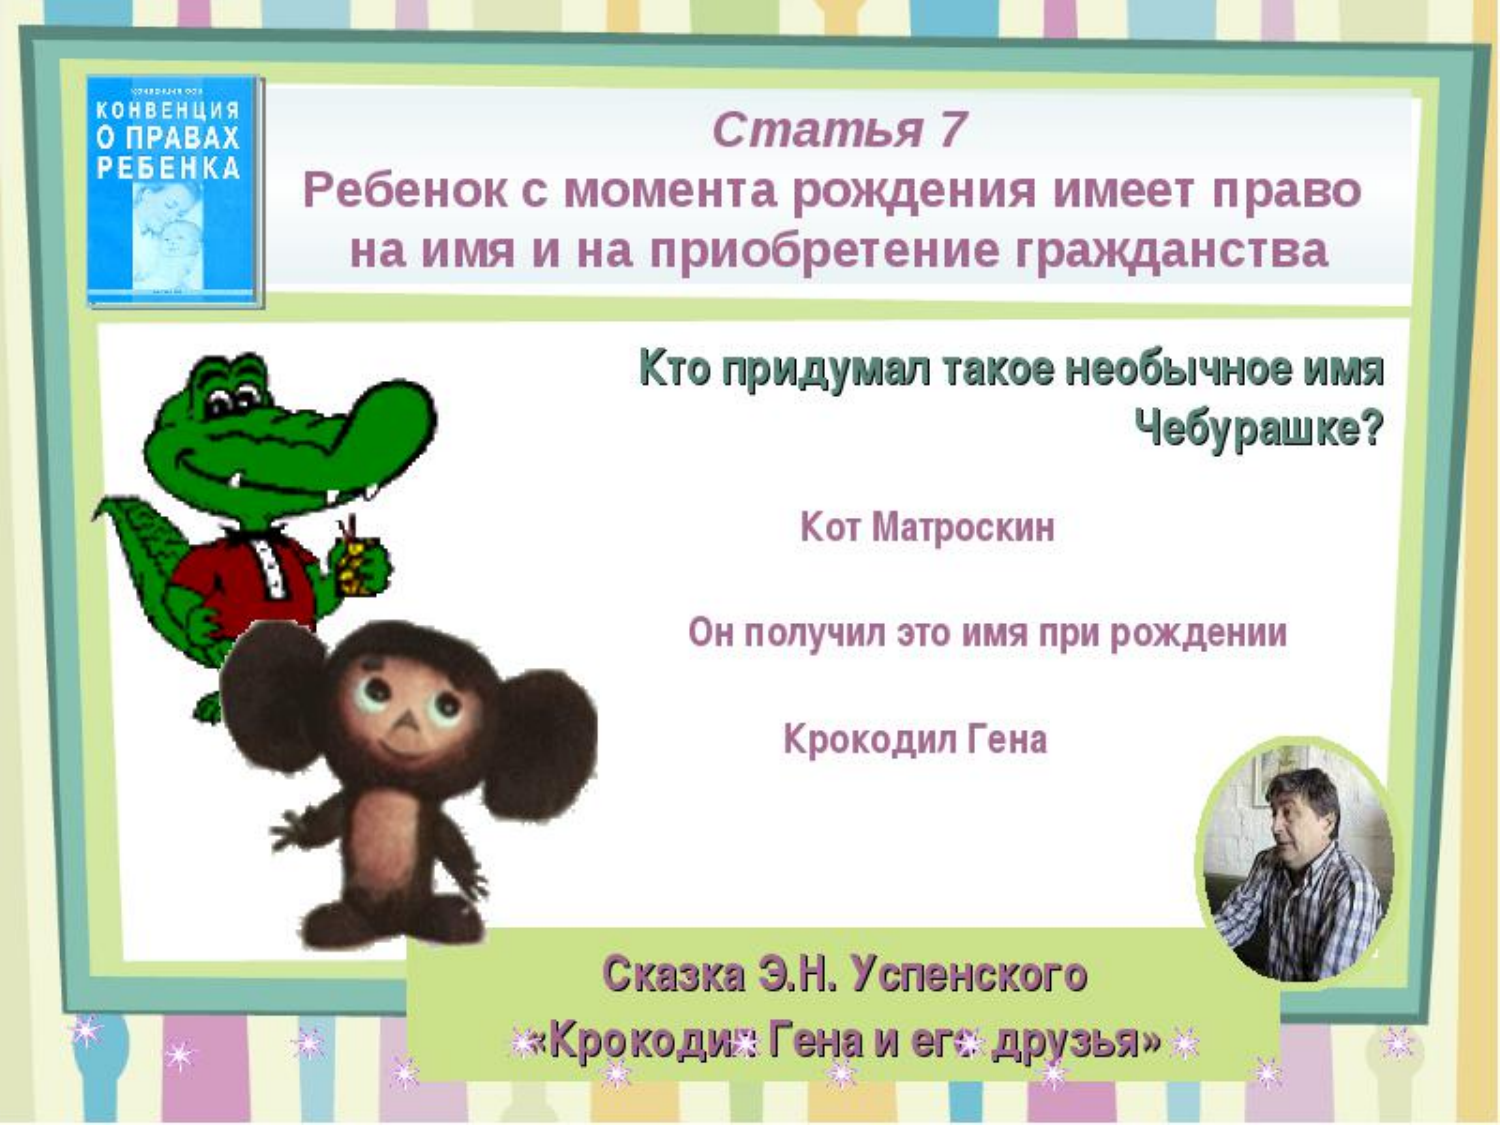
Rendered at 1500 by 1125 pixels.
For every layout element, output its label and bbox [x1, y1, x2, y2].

list [0, 0, 1500, 1125]
